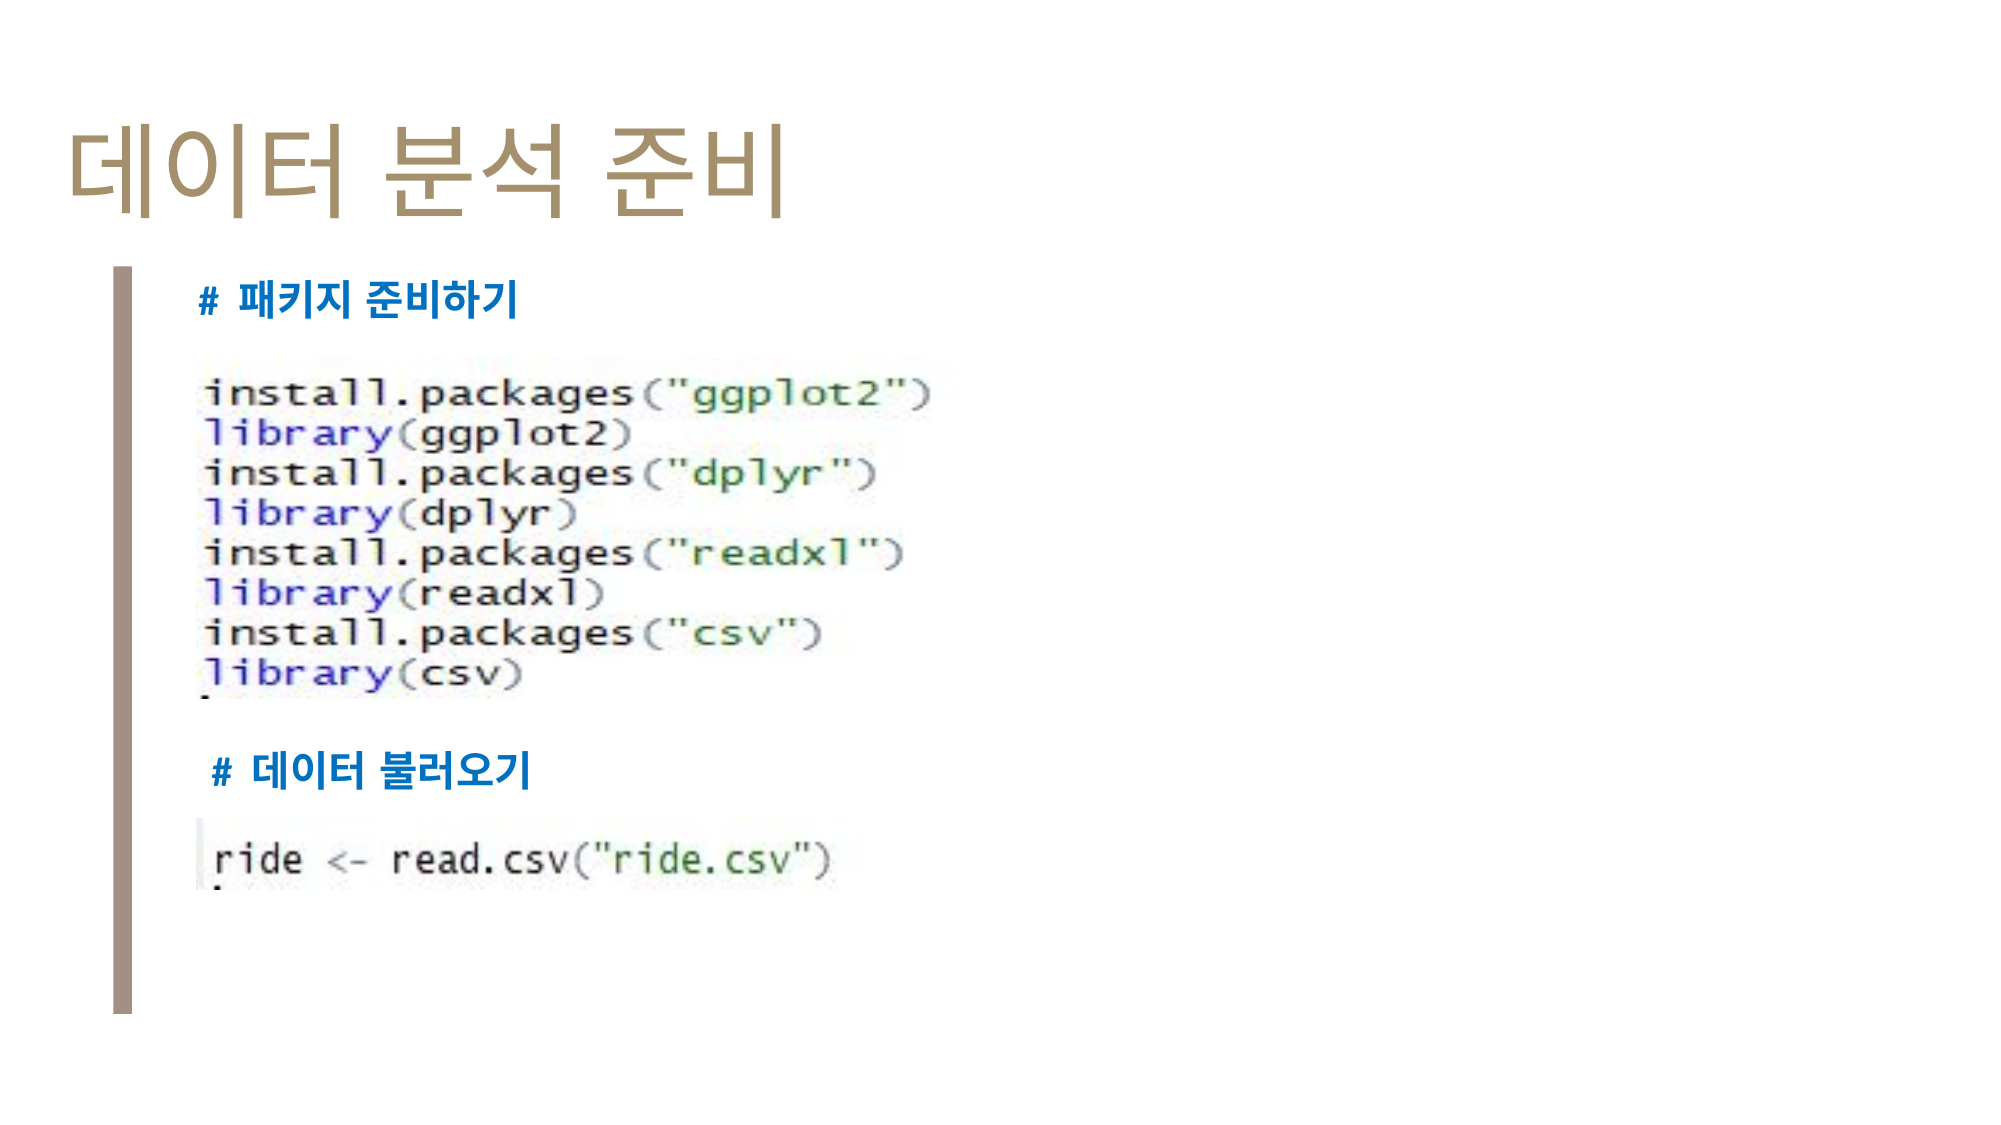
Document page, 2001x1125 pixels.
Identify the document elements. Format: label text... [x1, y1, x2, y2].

text_box 데이터 분석 준비 [49, 98, 1043, 239]
picture [196, 818, 869, 890]
text_box # 데이터 불러오기 [196, 737, 811, 802]
picture [196, 358, 1043, 699]
text_box [112, 265, 133, 1015]
text_box # 패키지 준비하기 [183, 266, 811, 332]
